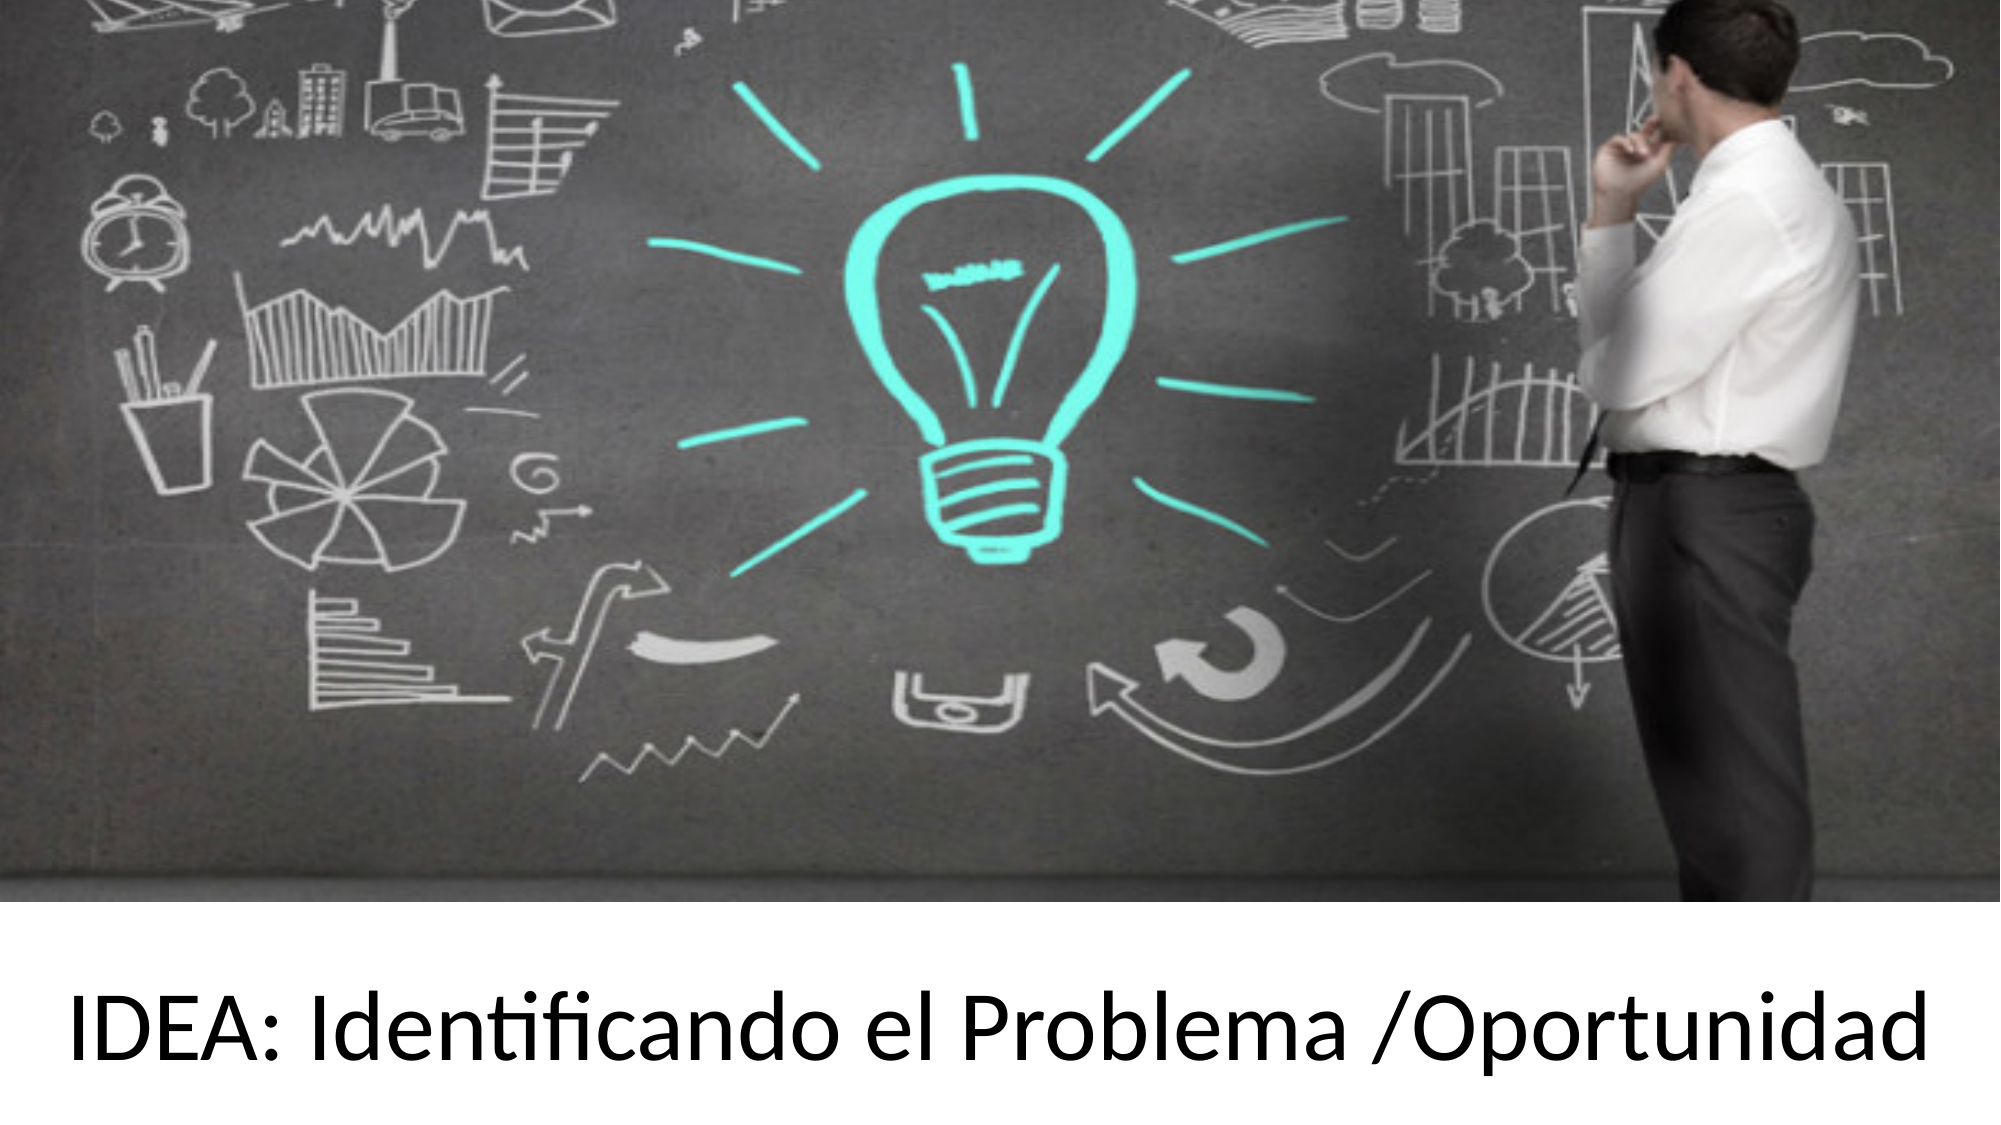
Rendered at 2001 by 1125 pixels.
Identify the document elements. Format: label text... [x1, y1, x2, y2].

title IDEA: Identificando el Problema /Oportunidad [0, 902, 2000, 1090]
picture [0, 0, 2000, 902]
